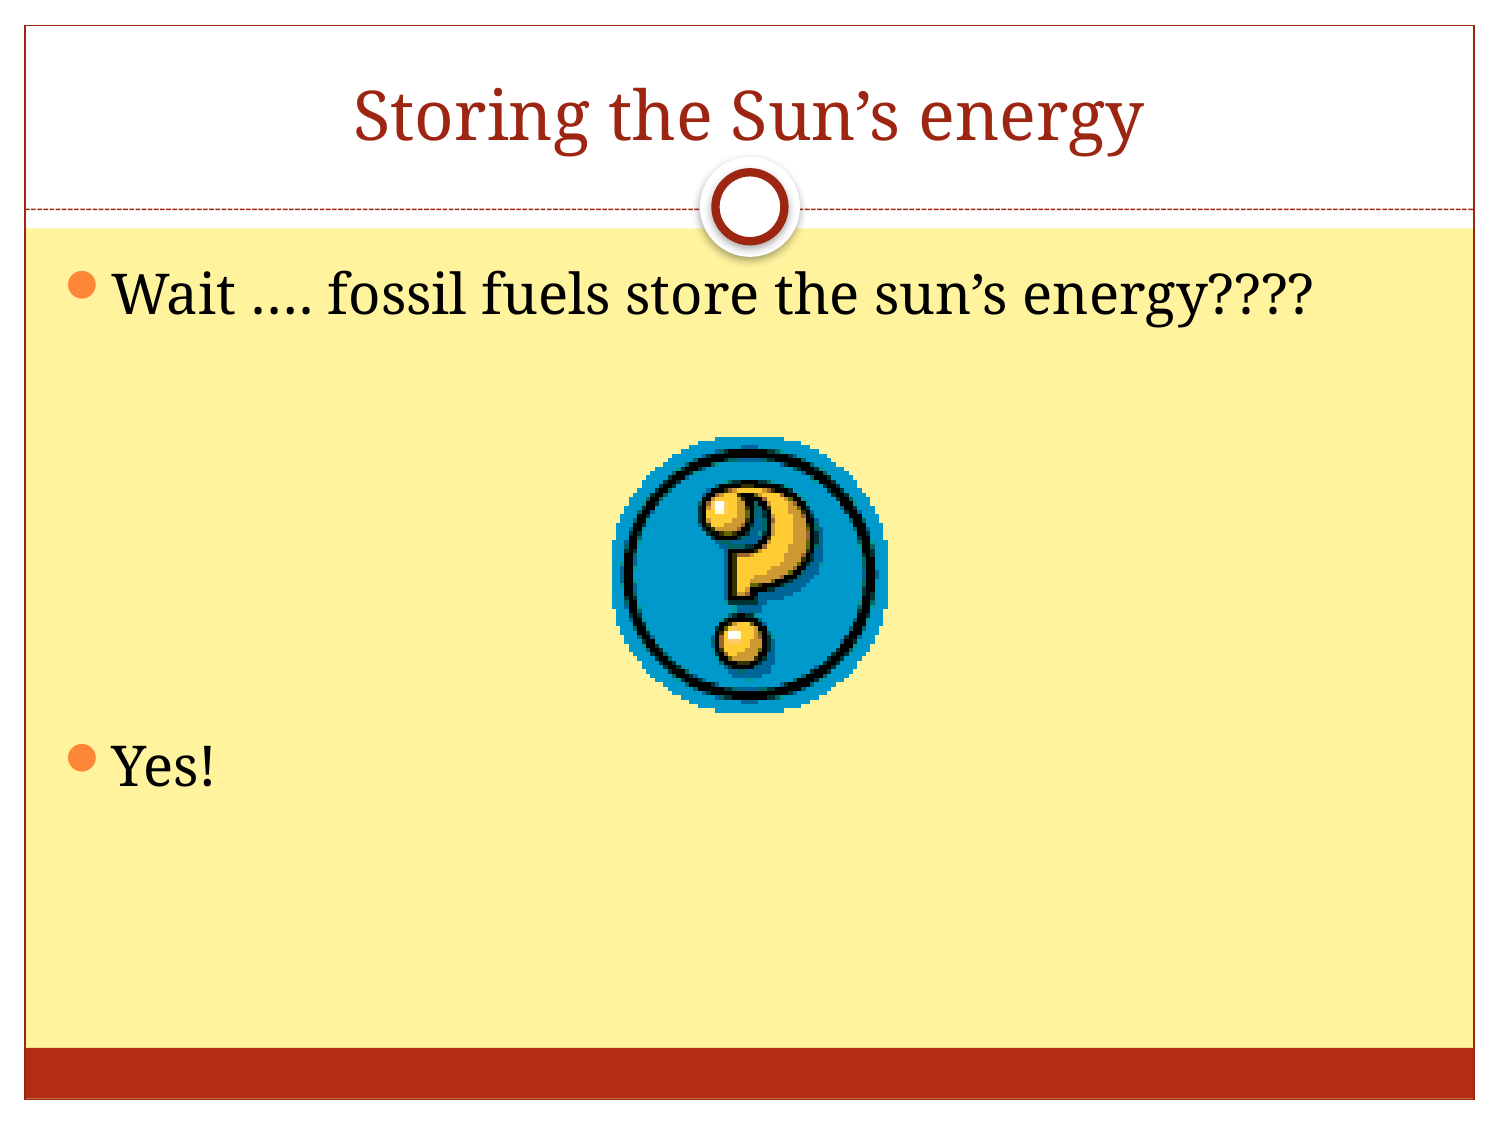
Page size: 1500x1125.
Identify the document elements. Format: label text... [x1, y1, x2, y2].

list Wait …. fossil fuels store the sun’s energy???? Yes! [49, 250, 1445, 1001]
picture [612, 610, 714, 713]
picture [612, 437, 714, 539]
picture [785, 437, 888, 539]
picture [785, 610, 888, 713]
picture [621, 450, 874, 699]
title Storing the Sun’s energy [49, 37, 1450, 162]
